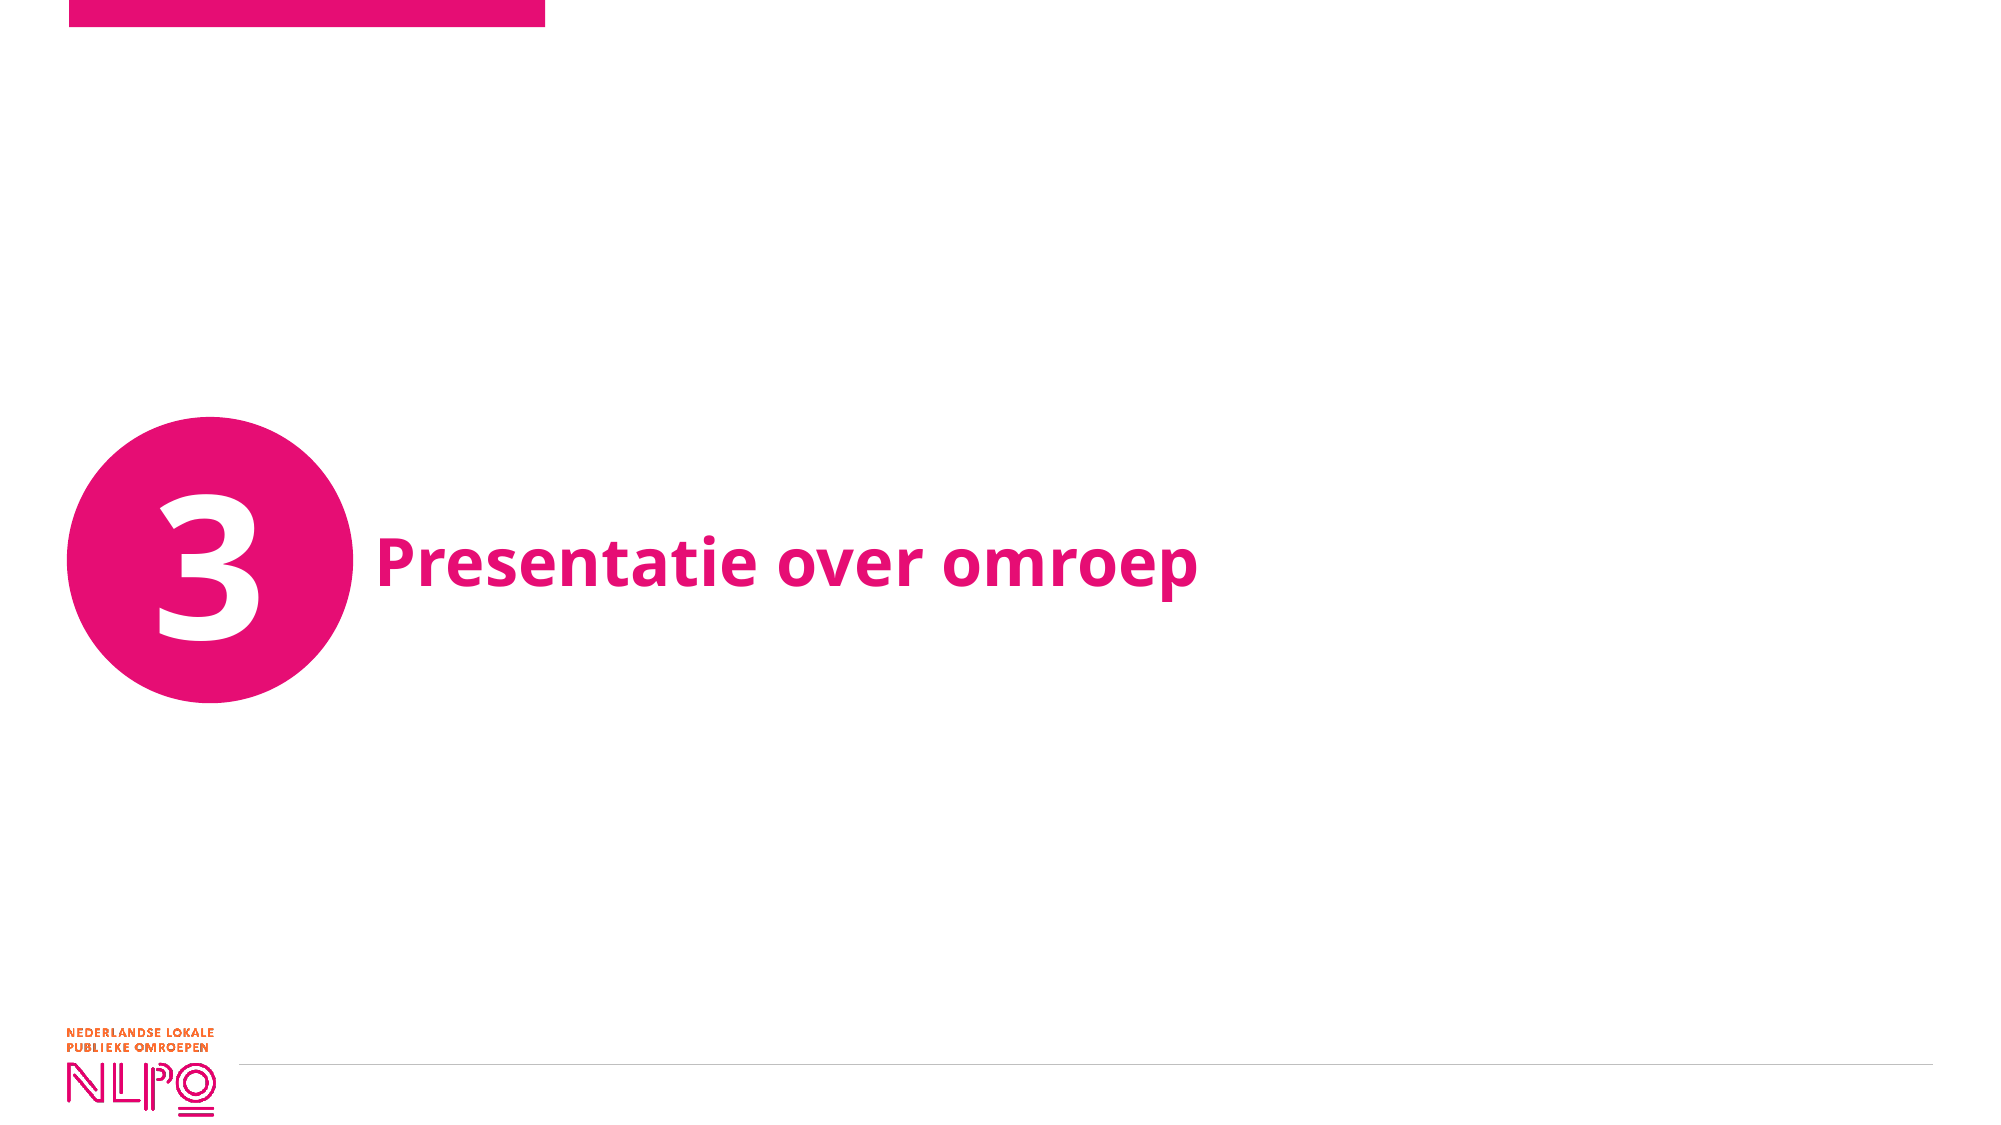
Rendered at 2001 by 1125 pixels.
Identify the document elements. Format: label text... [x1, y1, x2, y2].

picture [67, 1028, 216, 1118]
text_box 3 [66, 416, 354, 704]
text_box Presentatie over omroep [360, 512, 1216, 608]
